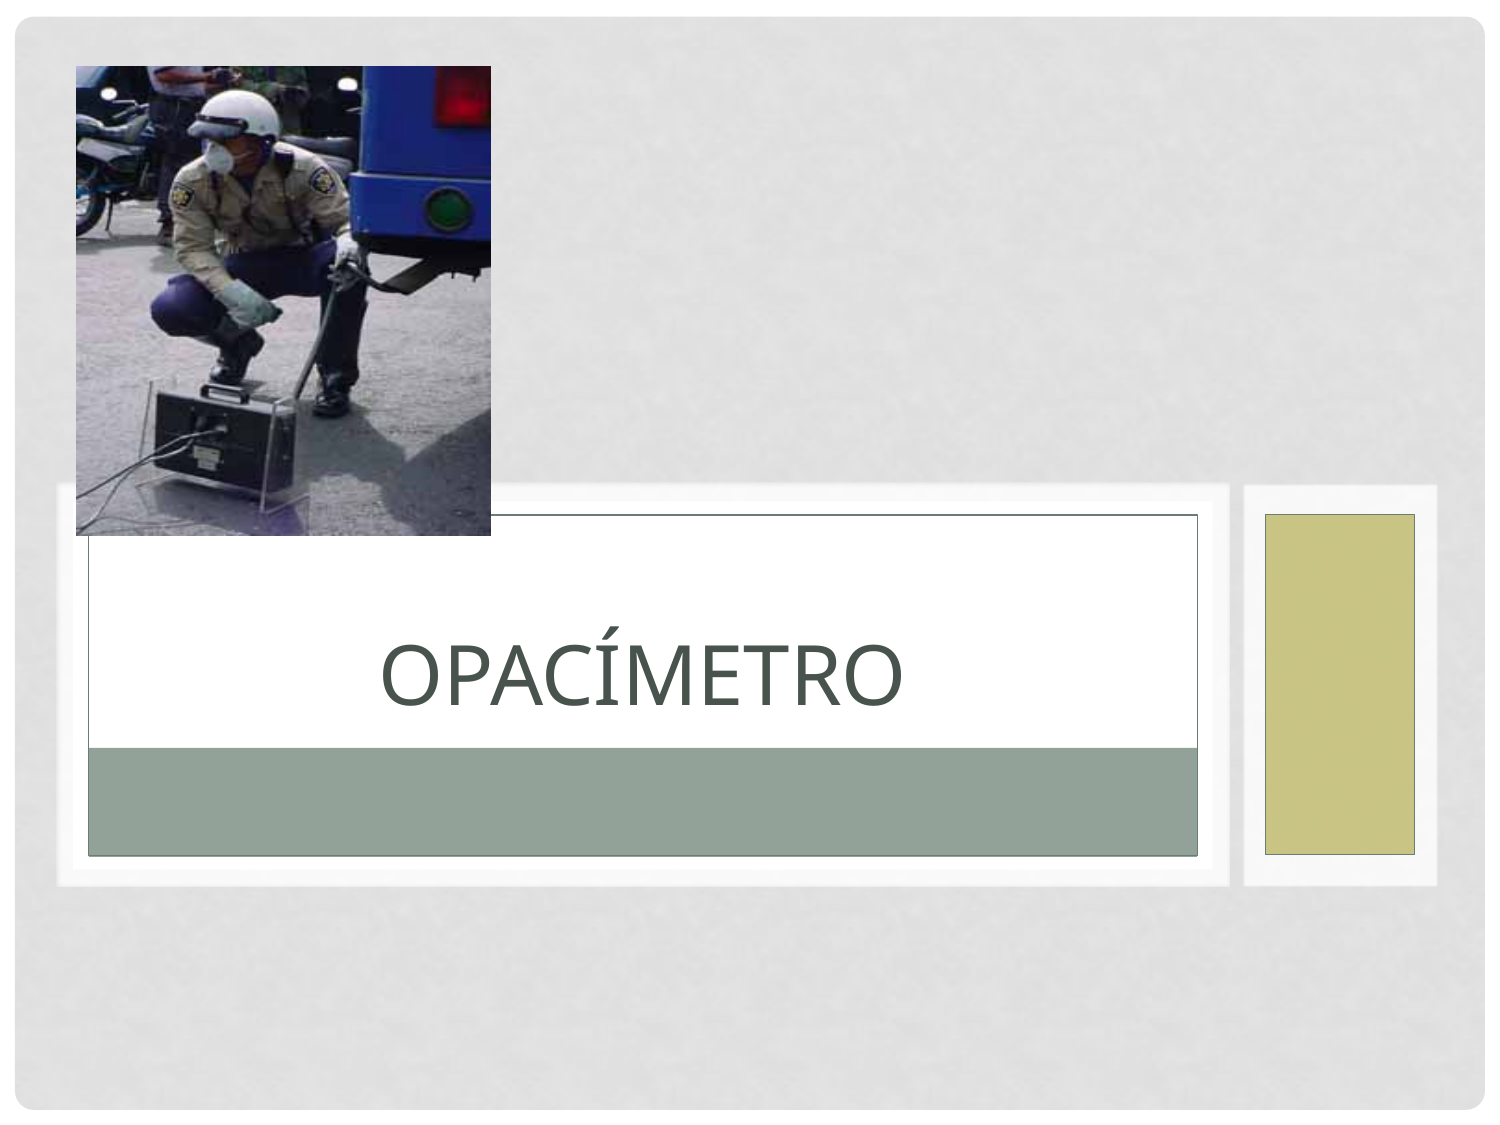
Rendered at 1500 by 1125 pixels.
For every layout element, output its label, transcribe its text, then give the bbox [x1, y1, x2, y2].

title Opacímetro [99, 529, 1187, 730]
picture [76, 66, 491, 536]
